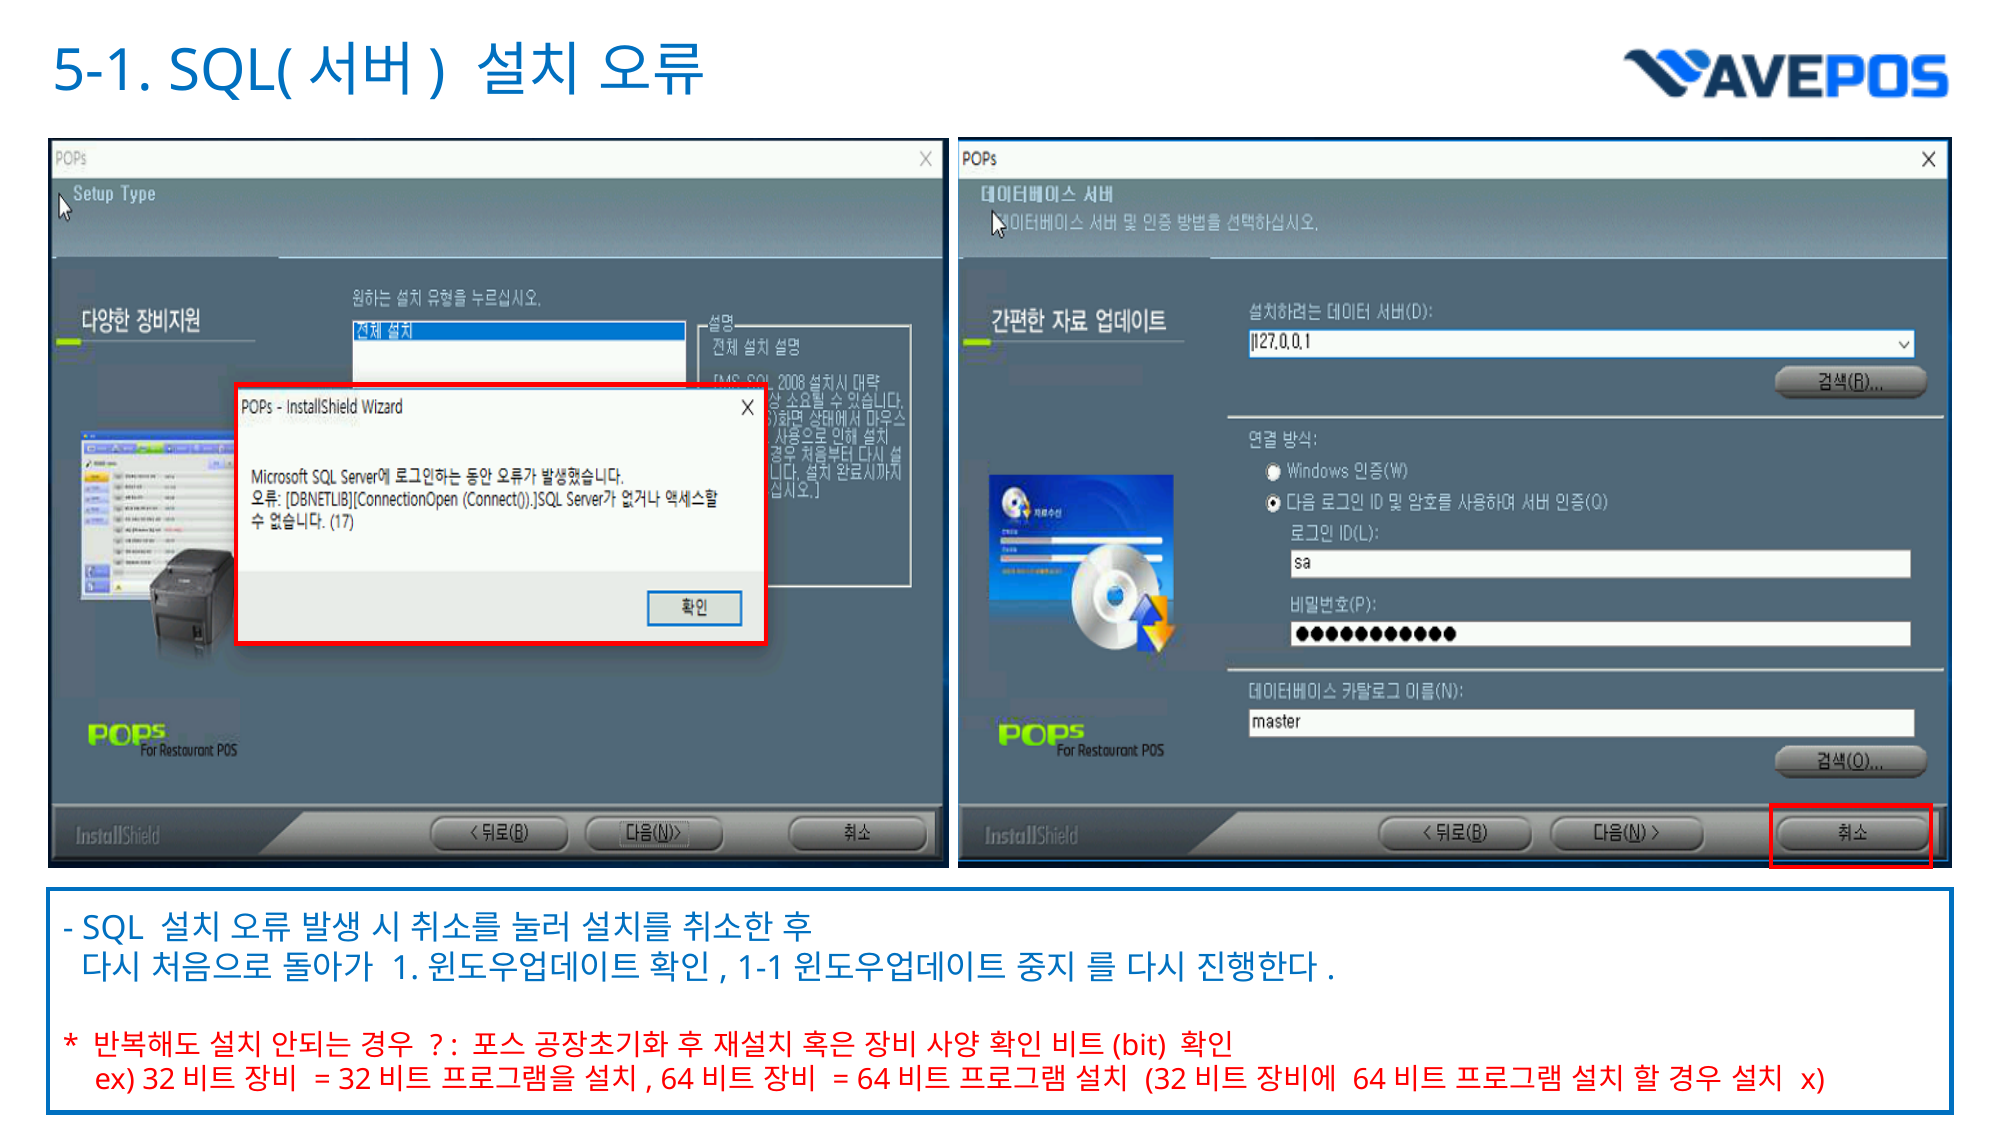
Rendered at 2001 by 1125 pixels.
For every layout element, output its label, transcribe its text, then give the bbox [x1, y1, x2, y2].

picture [47, 138, 949, 868]
text_box 5-1. SQL(서버) 설치 오류 [37, 24, 1608, 110]
picture [1619, 32, 1954, 116]
picture [958, 137, 1952, 868]
text_box - SQL 설치 오류 발생 시 취소를 눌러 설치를 취소한 후 다시 처음으로 돌아가 1.윈도우업데이트 확인, 1-1윈도우업데이트 중지 를 다시 진행한다. * 반복해도 설치 안되는 경우 ? : 포스 공장초기화 후 재설치 혹은 장비 사양 확인 비트(bit) 확인 ex) 32비트 장비 = 32비트 프로그램을 설치, 64비트 장비 = 64비트 프로그램 설치 (32비트 장비에 64비트 프로그램 설치 할 경우 설치 x) [47, 888, 1952, 1114]
